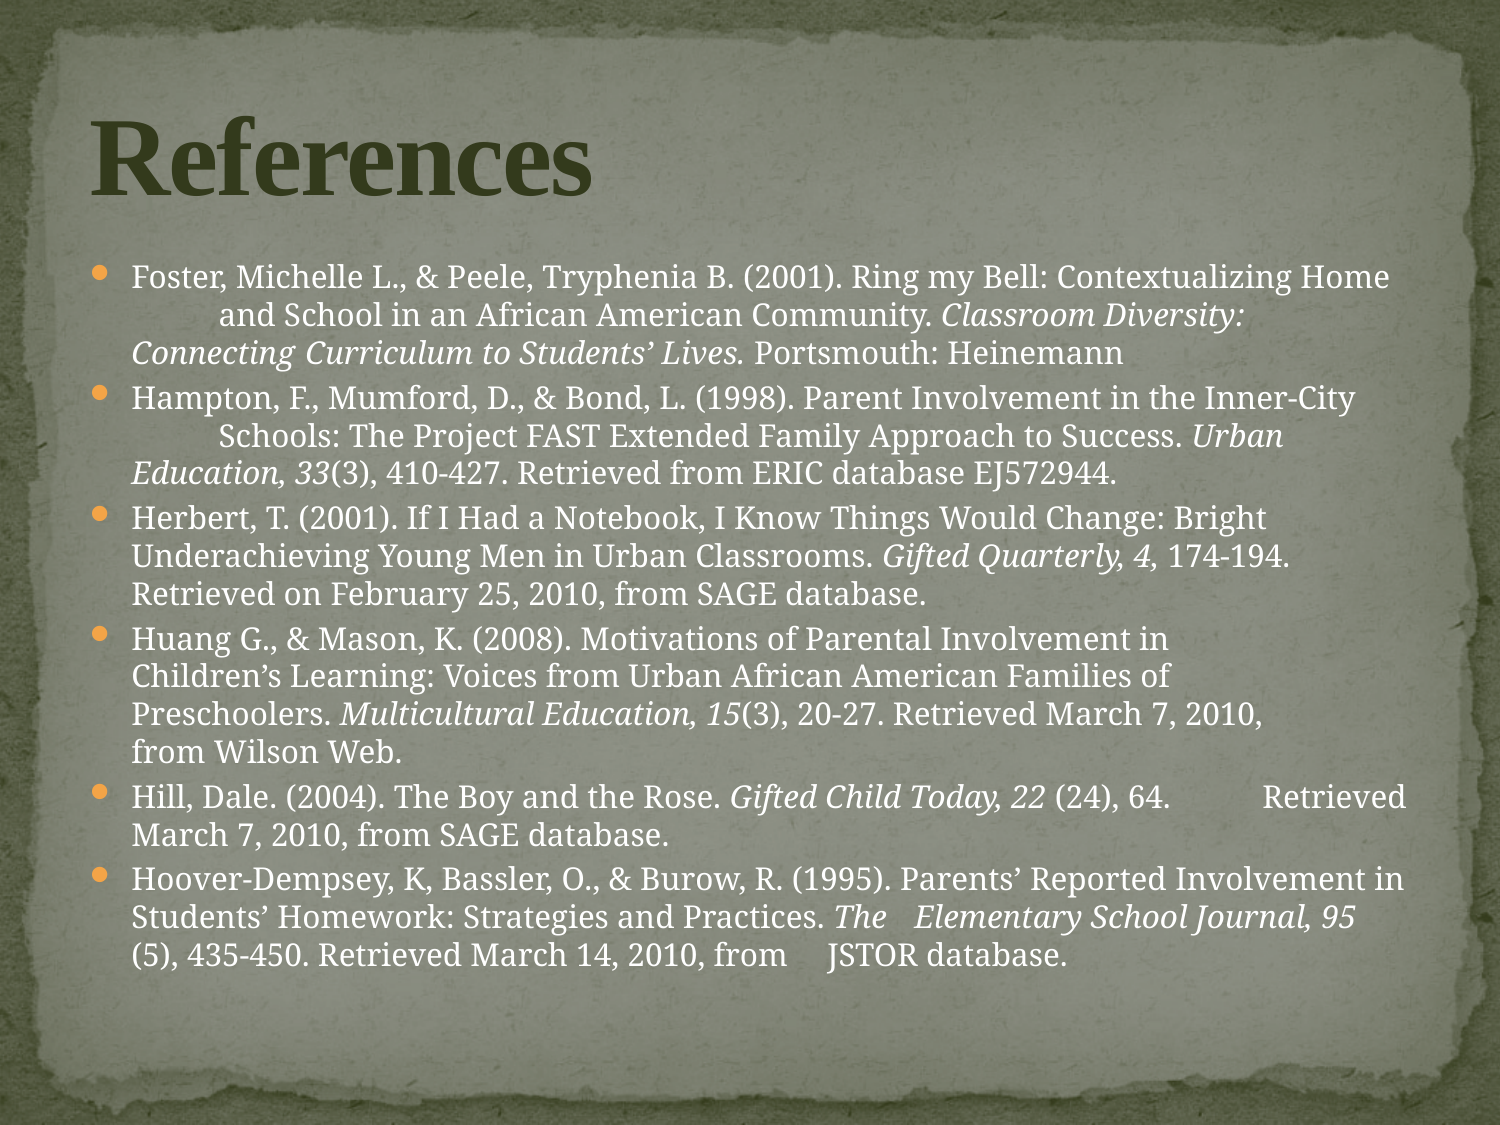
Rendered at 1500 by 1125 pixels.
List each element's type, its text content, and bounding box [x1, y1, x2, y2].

title References [74, 24, 1425, 225]
list Foster, Michelle L., & Peele, Tryphenia B. (2001). Ring my Bell: Contextualizing Home and School in an African American Community. Classroom Diversity: Connecting Curriculum to Students’ Lives. Portsmouth: Heinemann Hampton, F., Mumford, D., & Bond, L. (1998). Parent Involvement in the Inner-City Schools: The Project FAST Extended Family Approach to Success. Urban Education, 33(3), 410-427. Retrieved from ERIC database EJ572944. Herbert, T. (2001). If I Had a Notebook, I Know Things Would Change: Bright Underachieving Young Men in Urban Classrooms. Gifted Quarterly, 4, 174-194. Retrieved on February 25, 2010, from SAGE database. Huang G., & Mason, K. (2008). Motivations of Parental Involvement in Children’s Learning: Voices from Urban African American Families of Preschoolers. Multicultural Education, 15(3), 20-27. Retrieved March 7, 2010, from Wilson Web. Hill, Dale. (2004). The Boy and the Rose. Gifted Child Today, 22 (24), 64. Retrieved March 7, 2010, from SAGE database. Hoover-Dempsey, K, Bassler, O., & Burow, R. (1995). Parents’ Reported Involvement in Students’ Homework: Strategies and Practices. The Elementary School Journal, 95 (5), 435-450. Retrieved March 14, 2010, from JSTOR database. [75, 249, 1425, 1000]
